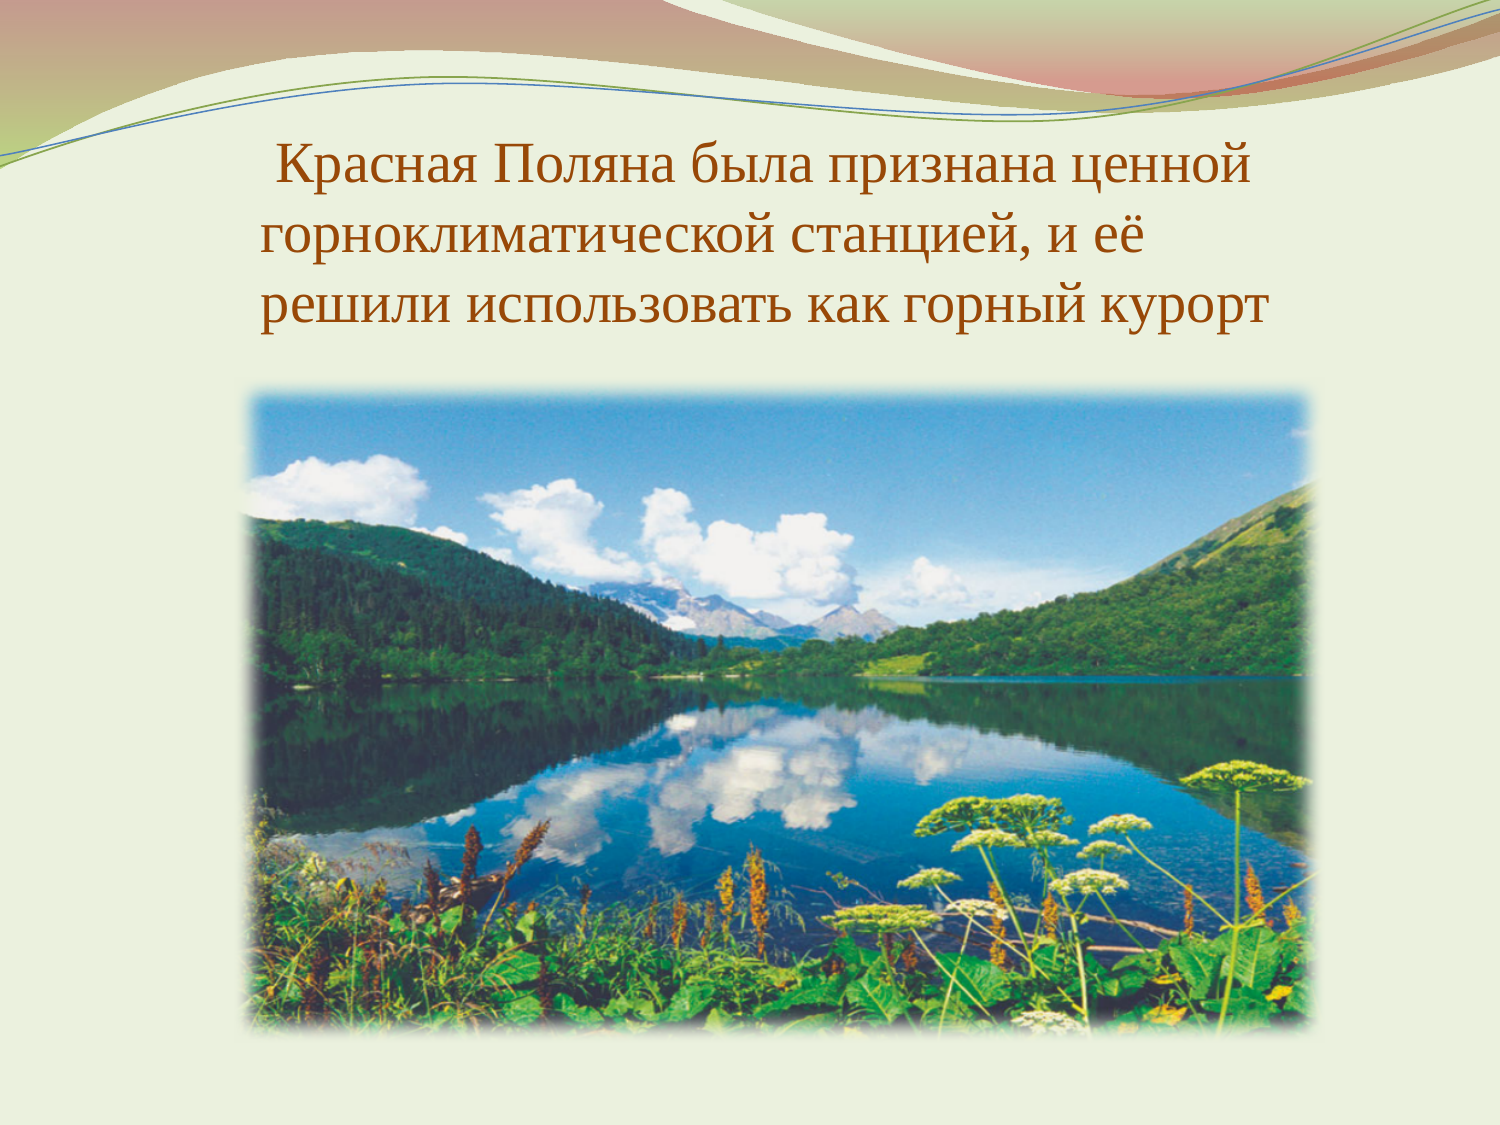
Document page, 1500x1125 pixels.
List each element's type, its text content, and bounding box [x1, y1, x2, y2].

text_box Красная Поляна была признана ценной горноклиматической станцией, и её решили использовать как горный курорт [246, 117, 1301, 342]
picture [234, 377, 1325, 1044]
text_box [210, 199, 1243, 349]
